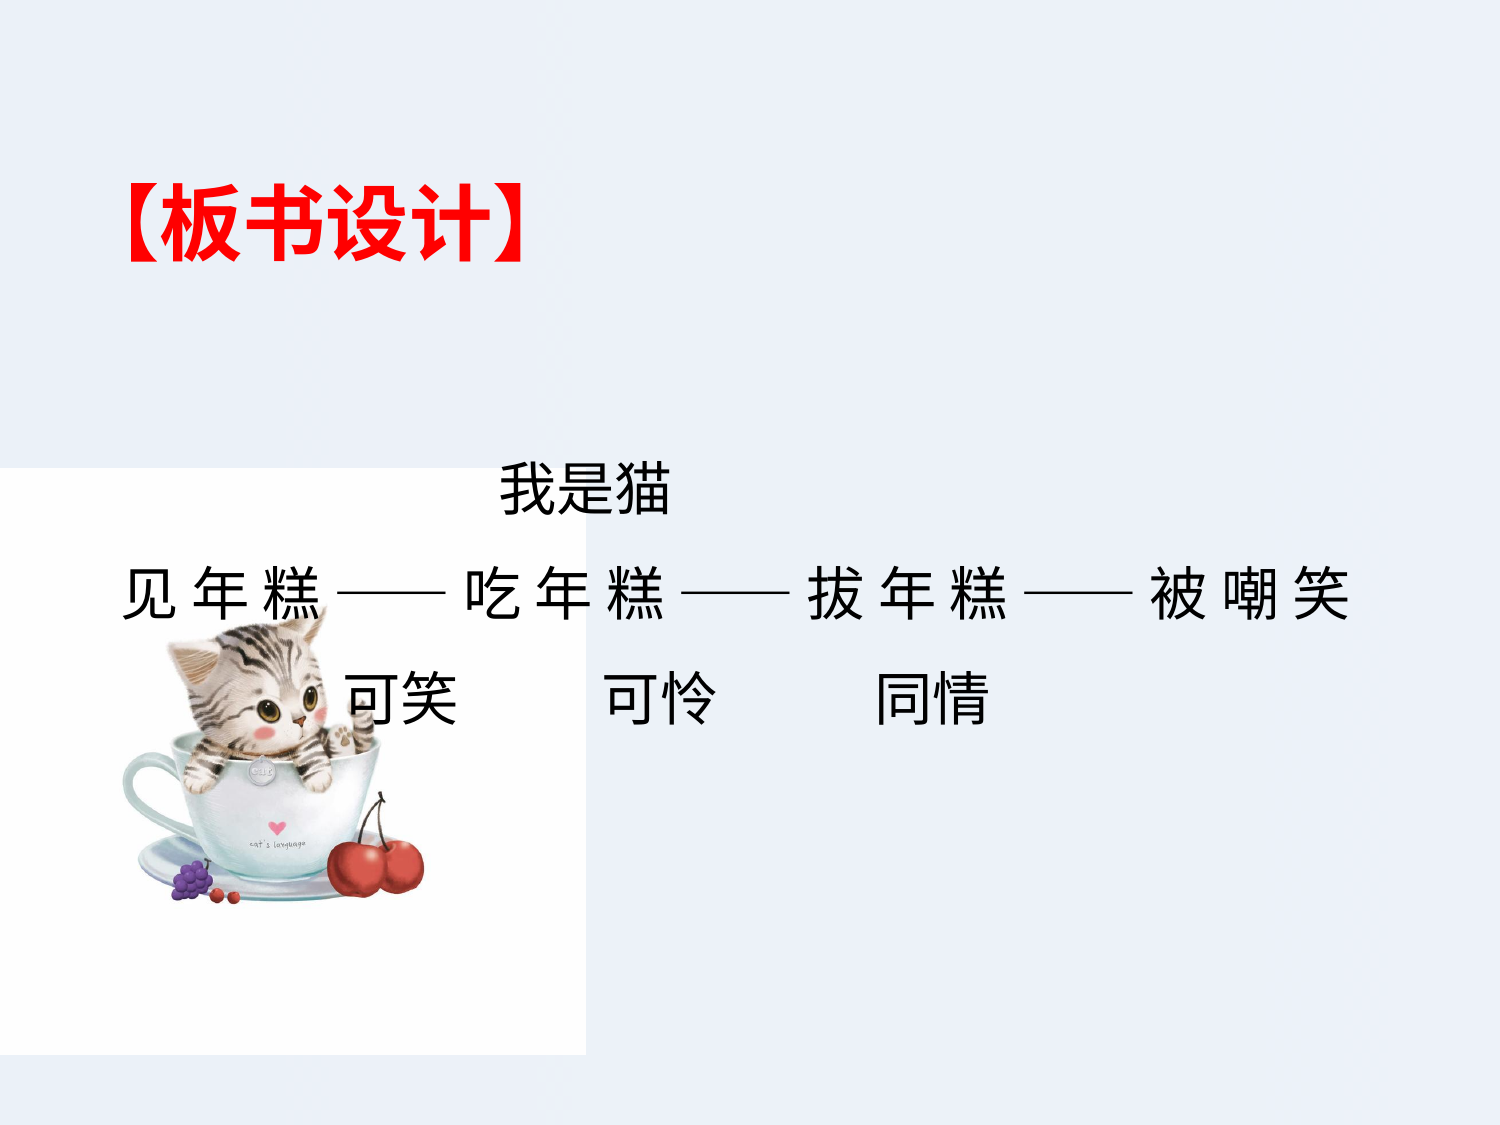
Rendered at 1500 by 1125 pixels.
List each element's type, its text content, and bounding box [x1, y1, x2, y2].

text_box 我是猫 见 年 糕 —— 吃 年 糕 —— 拔 年 糕 —— 被 嘲 笑 可笑 可怜 同情 [105, 410, 1477, 810]
text_box 【板书设计】 [61, 164, 591, 279]
picture [0, 0, 1500, 1125]
